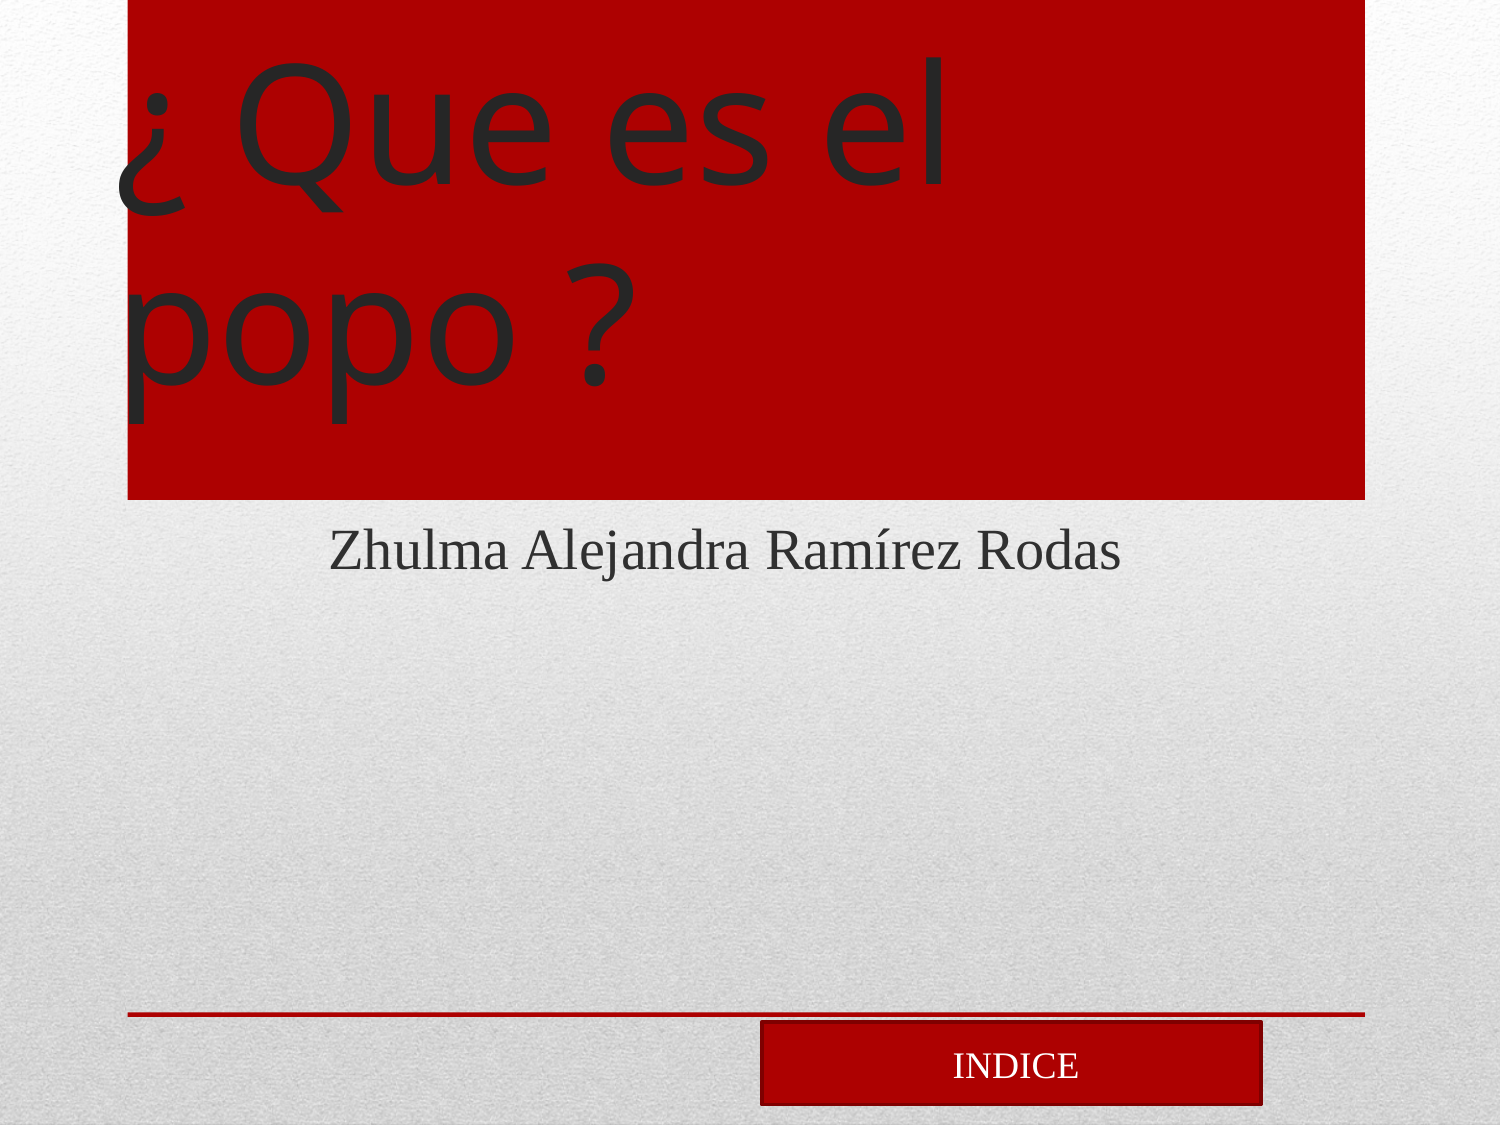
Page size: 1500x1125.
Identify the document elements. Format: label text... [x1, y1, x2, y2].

text_box INDICE [760, 1020, 1263, 1106]
title ¿ Que es el popo ? [100, 184, 1376, 426]
subtitle Zhulma Alejandra Ramírez Rodas [183, 503, 1308, 666]
